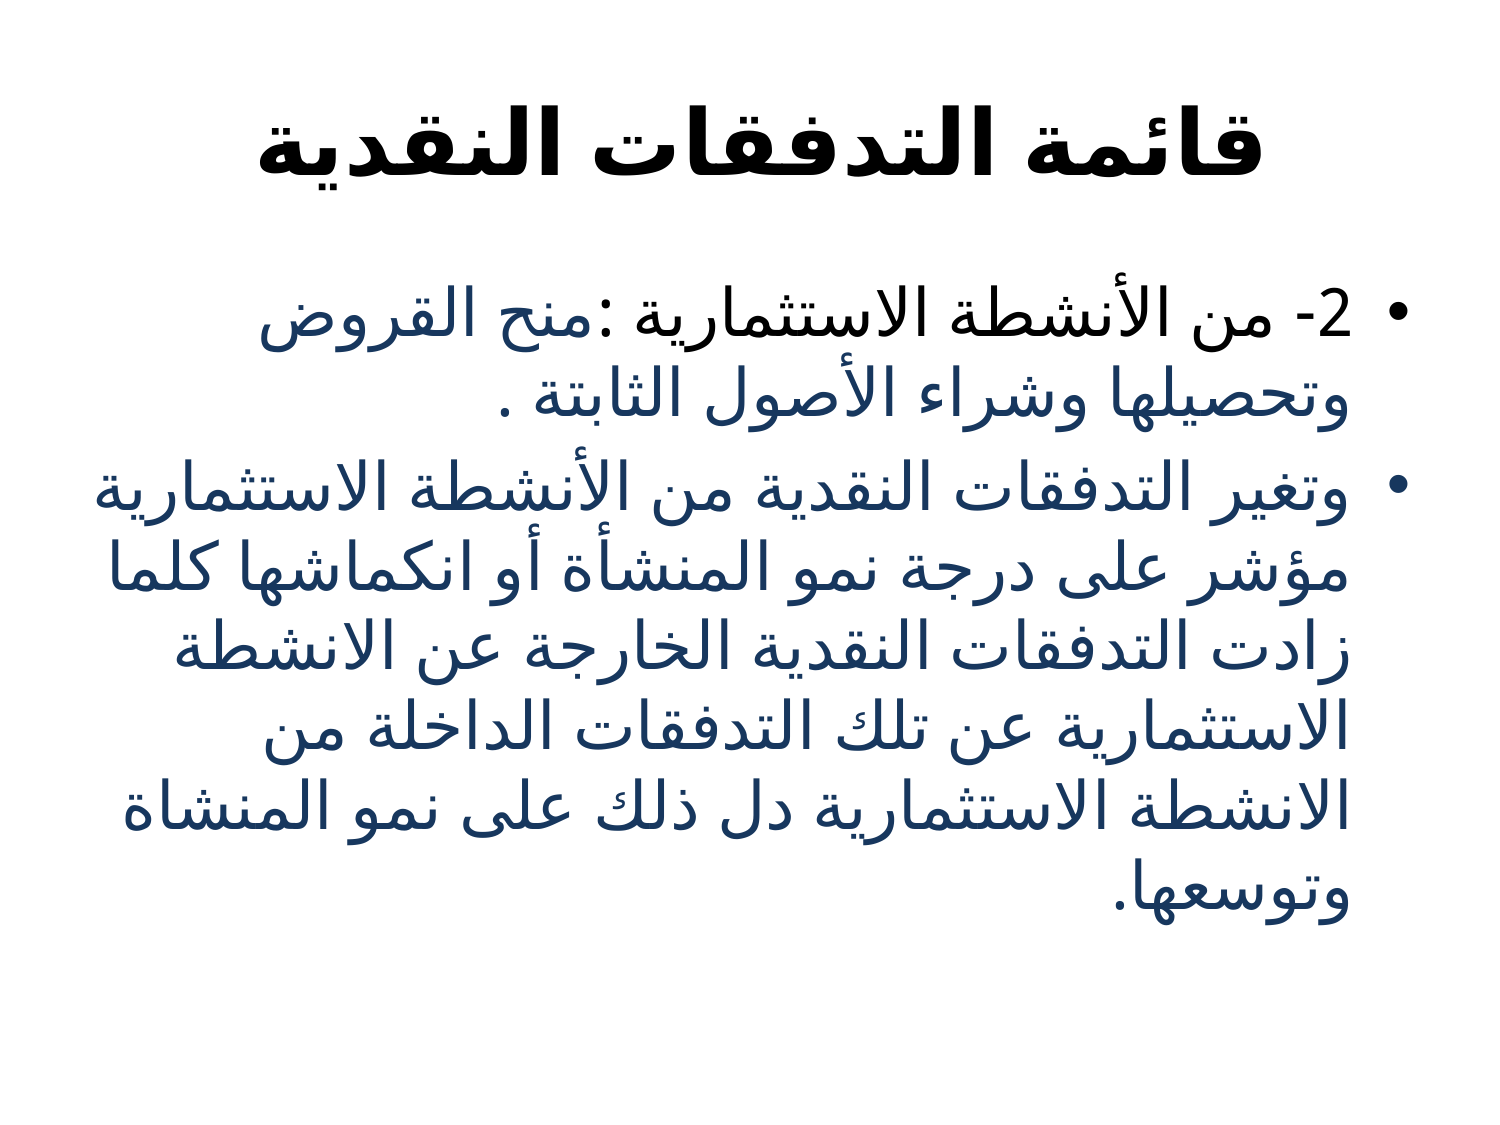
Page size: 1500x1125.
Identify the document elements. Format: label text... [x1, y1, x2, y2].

list 2- من الأنشطة الاستثمارية :منح القروض وتحصيلها وشراء الأصول الثابتة . وتغير التدفقات النقدية من الأنشطة الاستثمارية مؤشر على درجة نمو المنشأة أو انكماشها كلما زادت التدفقات النقدية الخارجة عن الانشطة الاستثمارية عن تلك التدفقات الداخلة من الانشطة الاستثمارية دل ذلك على نمو المنشاة وتوسعها. [75, 262, 1425, 1005]
title قائمة التدفقات النقدية [75, 45, 1425, 233]
